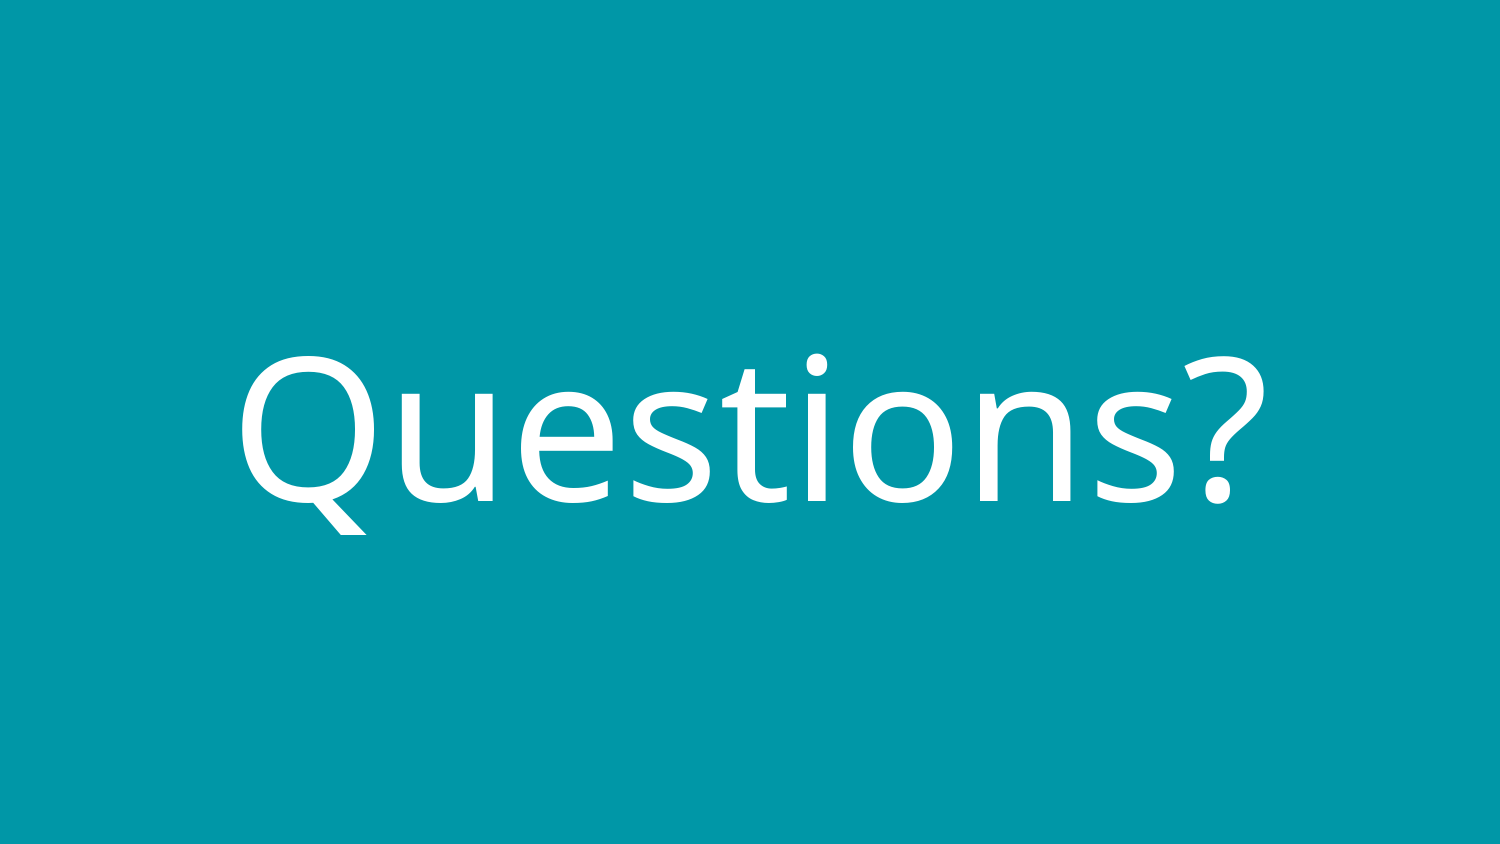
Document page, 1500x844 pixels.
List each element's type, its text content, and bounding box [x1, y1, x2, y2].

text_box Questions? [87, 286, 1413, 558]
